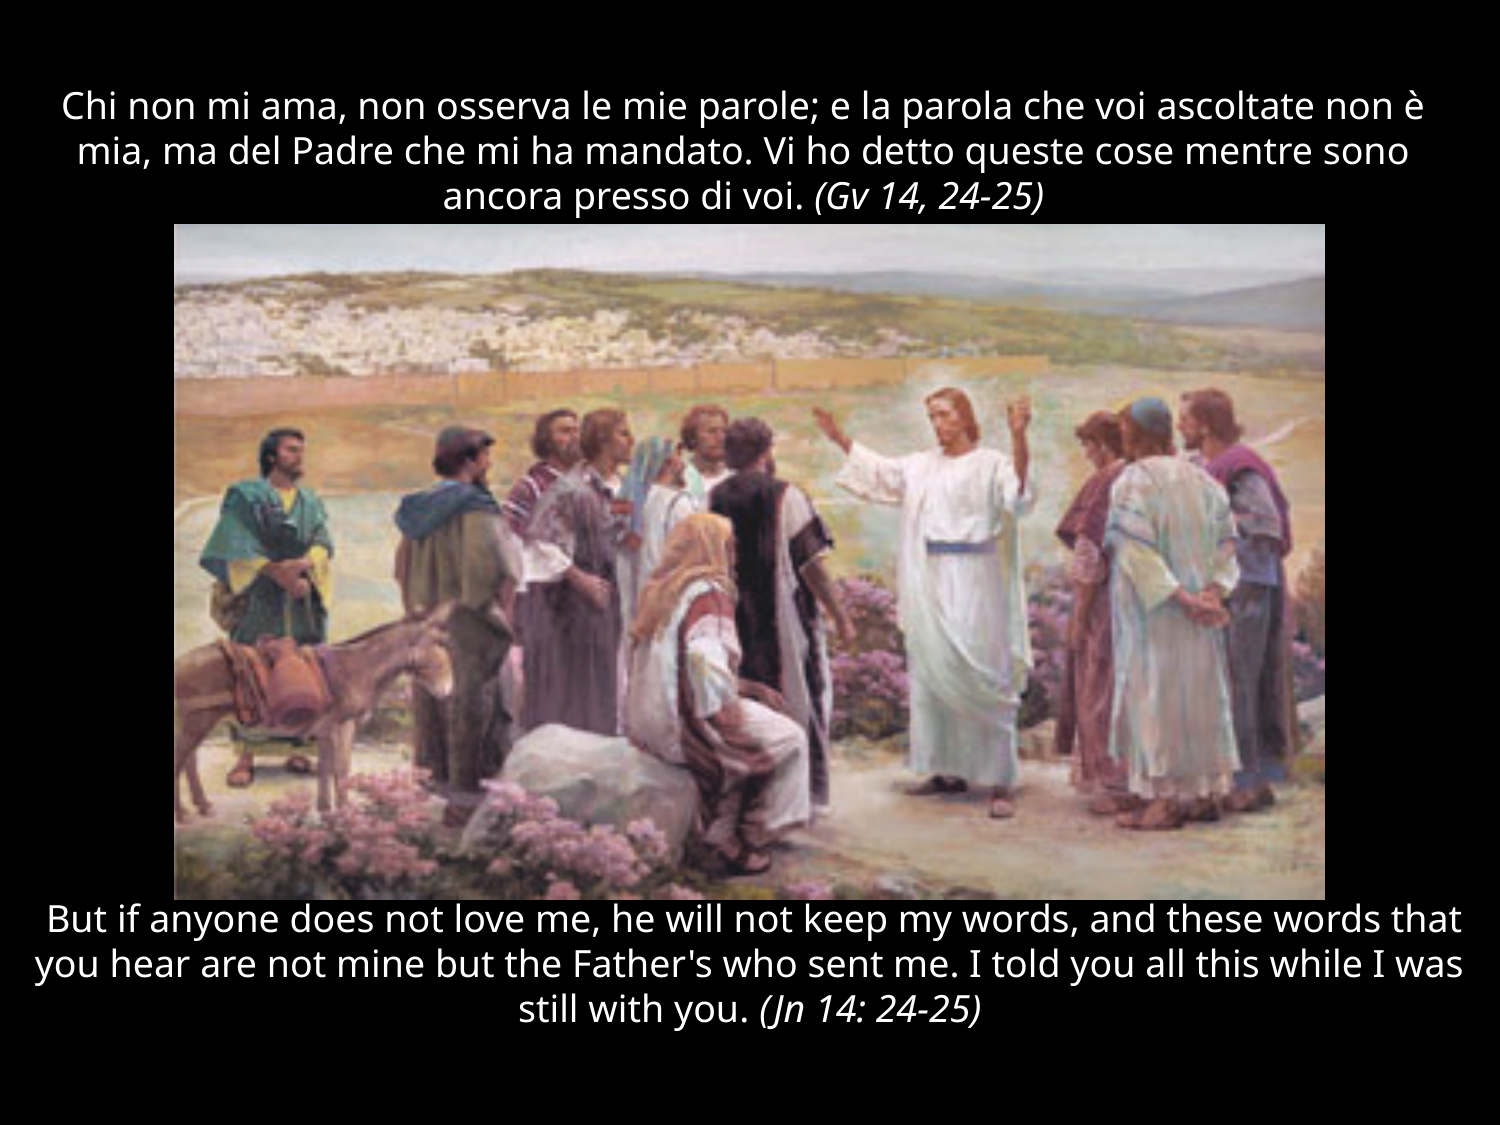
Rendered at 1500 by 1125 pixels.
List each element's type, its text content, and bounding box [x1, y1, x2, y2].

text_box But if anyone does not love me, he will not keep my words, and these words that you hear are not mine but the Father's who sent me. I told you all this while I was still with you. (Jn 14: 24-25) [0, 887, 1500, 1038]
text_box Chi non mi ama, non osserva le mie parole; e la parola che voi ascoltate non è mia, ma del Padre che mi ha mandato. Vi ho detto queste cose mentre sono ancora presso di voi. (Gv 14, 24-25) [24, 74, 1463, 225]
picture [174, 224, 1325, 900]
